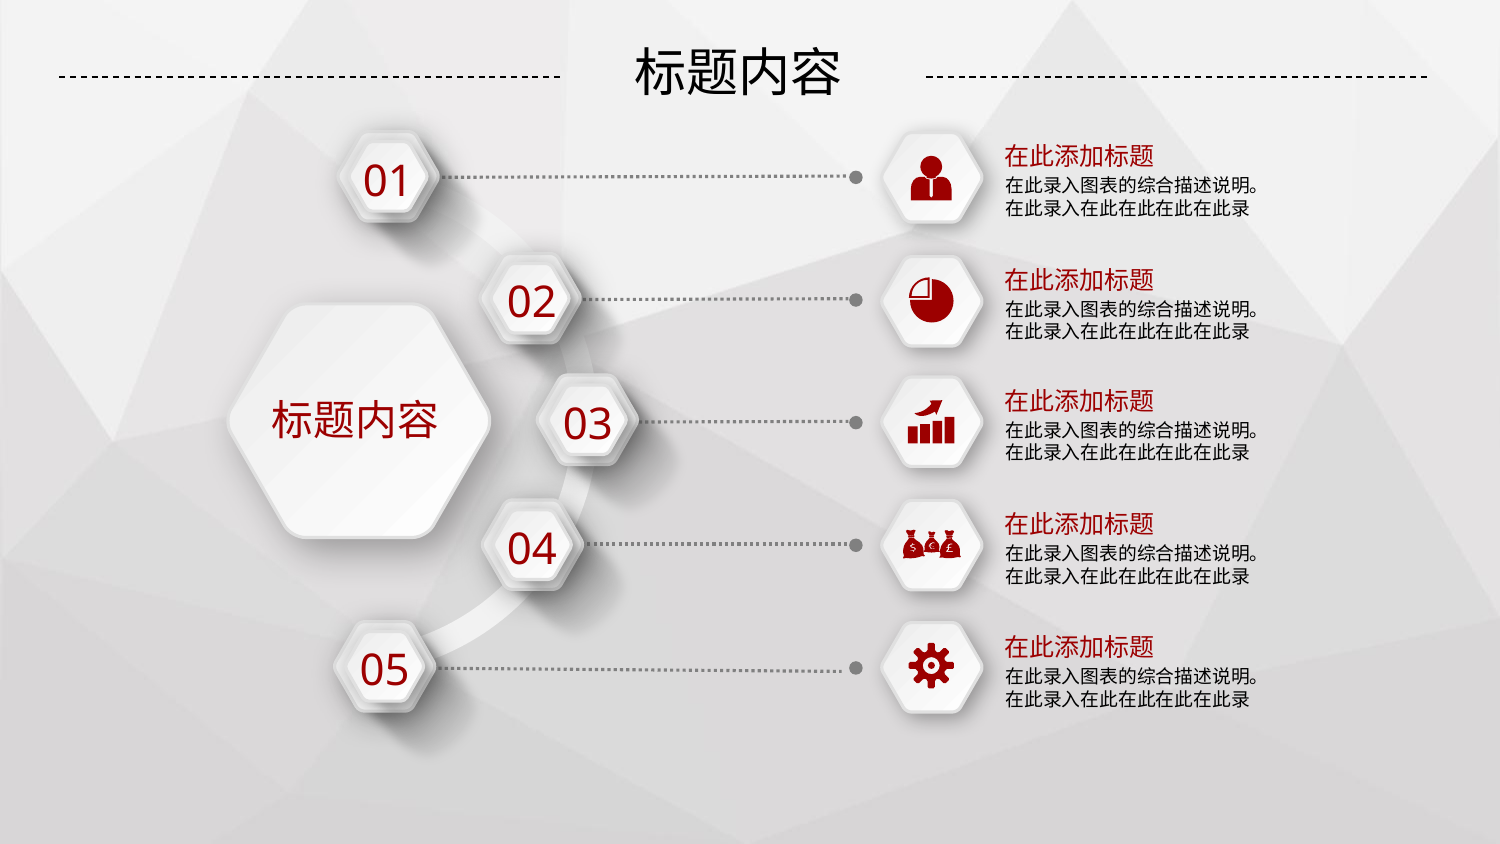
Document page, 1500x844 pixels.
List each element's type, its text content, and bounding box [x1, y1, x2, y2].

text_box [910, 155, 952, 201]
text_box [989, 377, 1274, 472]
text_box [881, 132, 982, 223]
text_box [989, 501, 1274, 596]
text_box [907, 400, 955, 444]
text_box 标题内容 [608, 32, 868, 110]
picture [0, 0, 1500, 844]
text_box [908, 277, 954, 323]
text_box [226, 123, 863, 774]
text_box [989, 257, 1274, 351]
text_box [881, 500, 982, 590]
text_box [881, 377, 982, 467]
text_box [901, 528, 962, 559]
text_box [989, 624, 1274, 719]
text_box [989, 133, 1274, 228]
text_box [881, 622, 982, 713]
text_box [881, 256, 982, 347]
text_box [908, 642, 954, 689]
